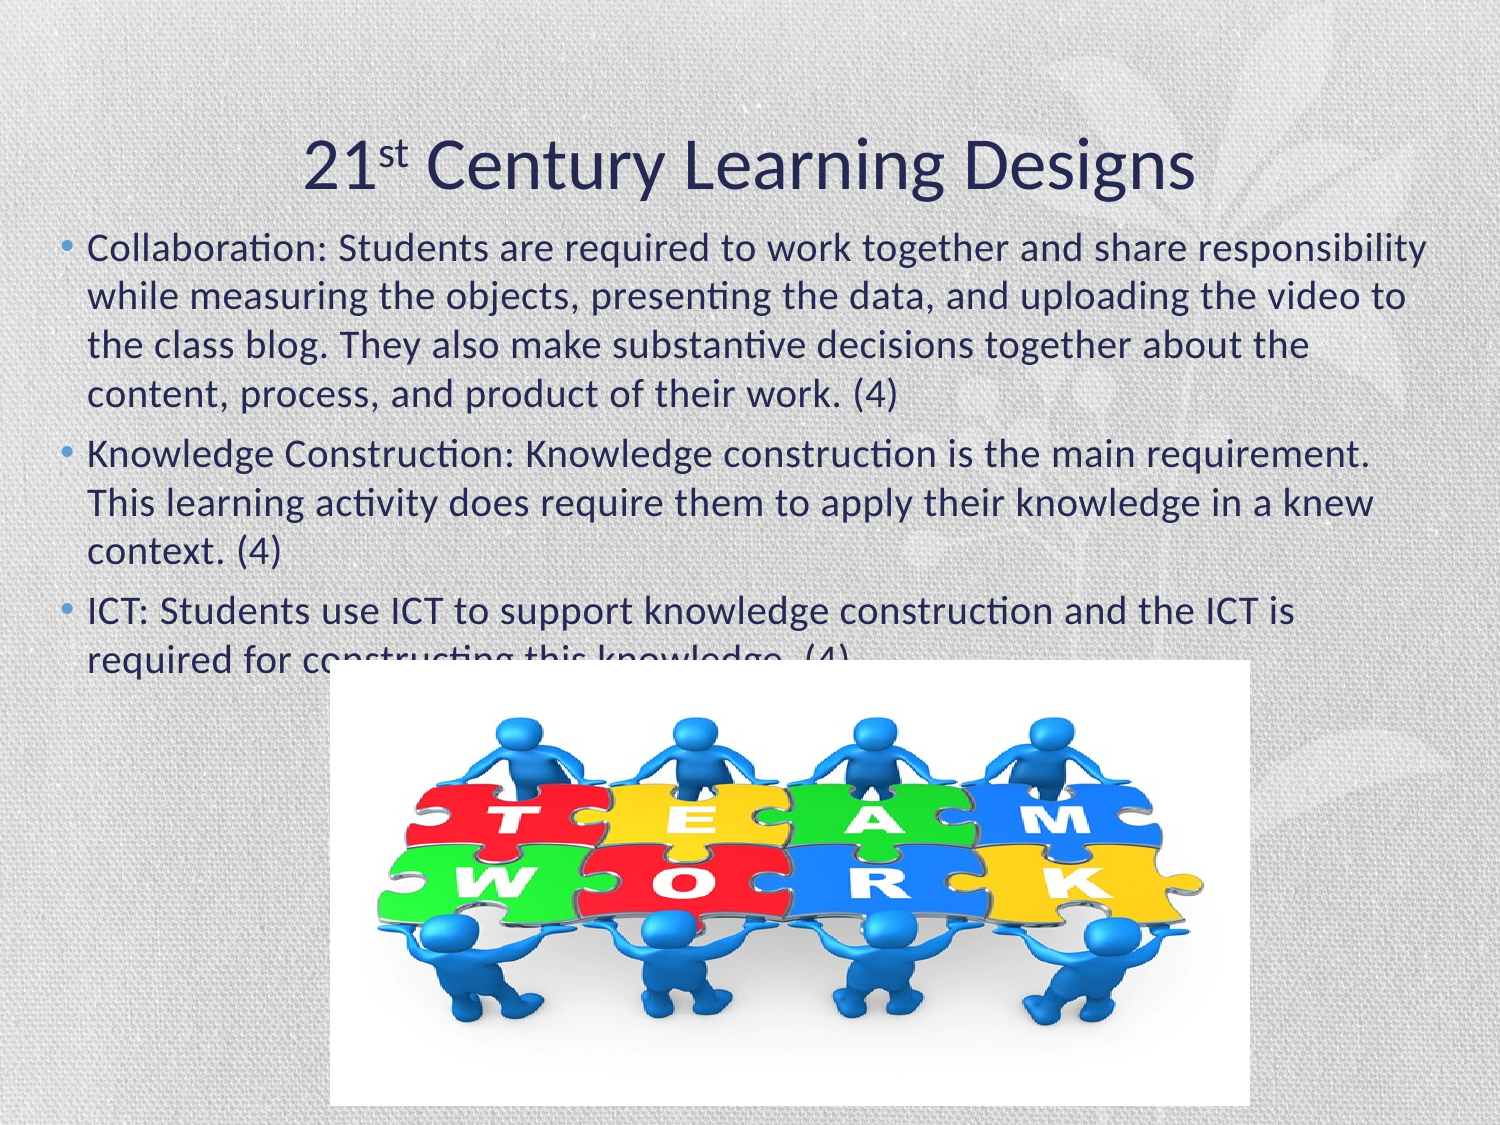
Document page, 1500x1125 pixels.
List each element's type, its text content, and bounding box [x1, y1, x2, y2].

title 21st Century Learning Designs [45, 37, 1455, 213]
picture [329, 659, 1251, 1106]
list Collaboration: Students are required to work together and share responsibility while measuring the objects, presenting the data, and uploading the video to the class blog. They also make substantive decisions together about the content, process, and product of their work. (4) Knowledge Construction: Knowledge construction is the main requirement. This learning activity does require them to apply their knowledge in a knew context. (4) ICT: Students use ICT to support knowledge construction and the ICT is required for constructing this knowledge. (4) [45, 213, 1455, 693]
